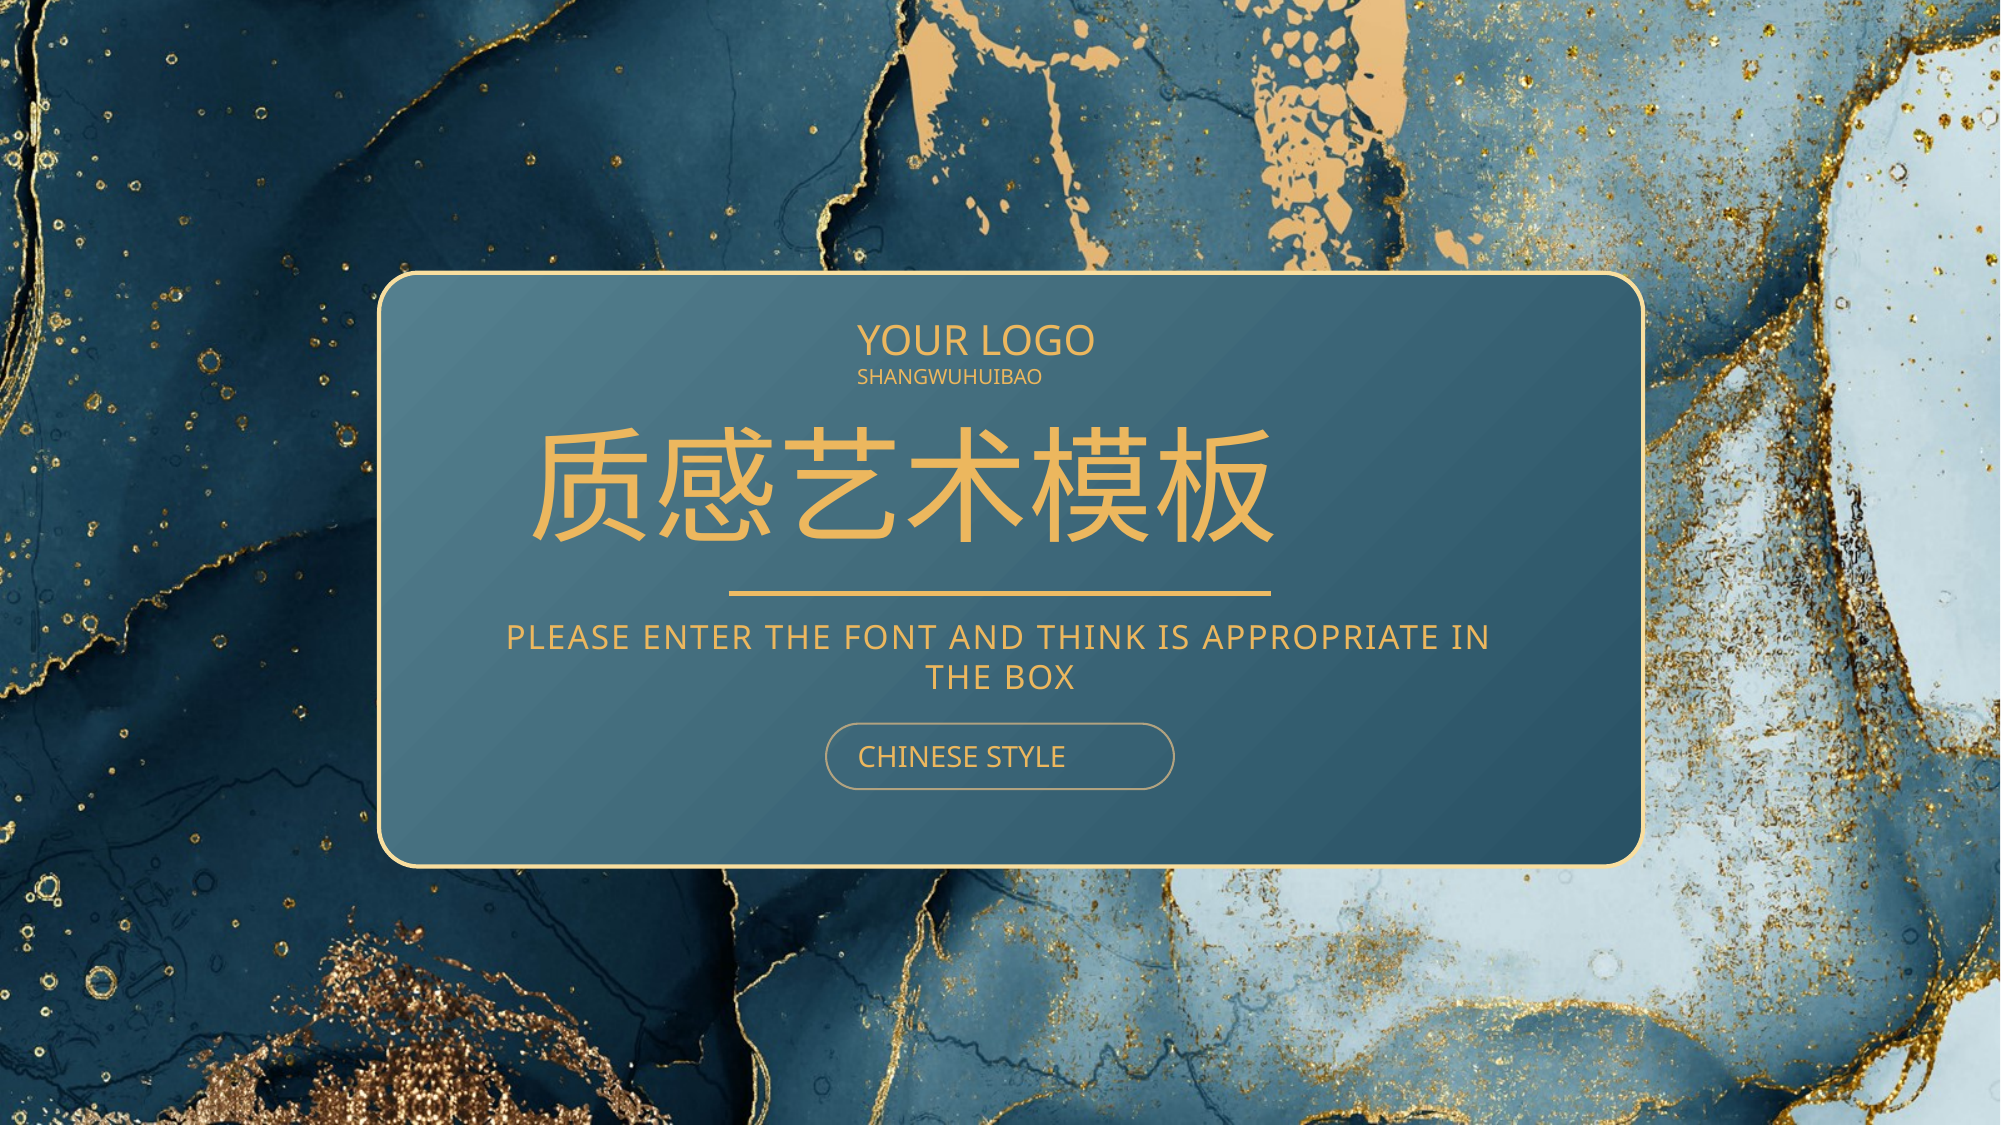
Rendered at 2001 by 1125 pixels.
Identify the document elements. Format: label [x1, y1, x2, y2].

picture [0, 0, 2001, 1125]
text_box [379, 272, 1644, 867]
